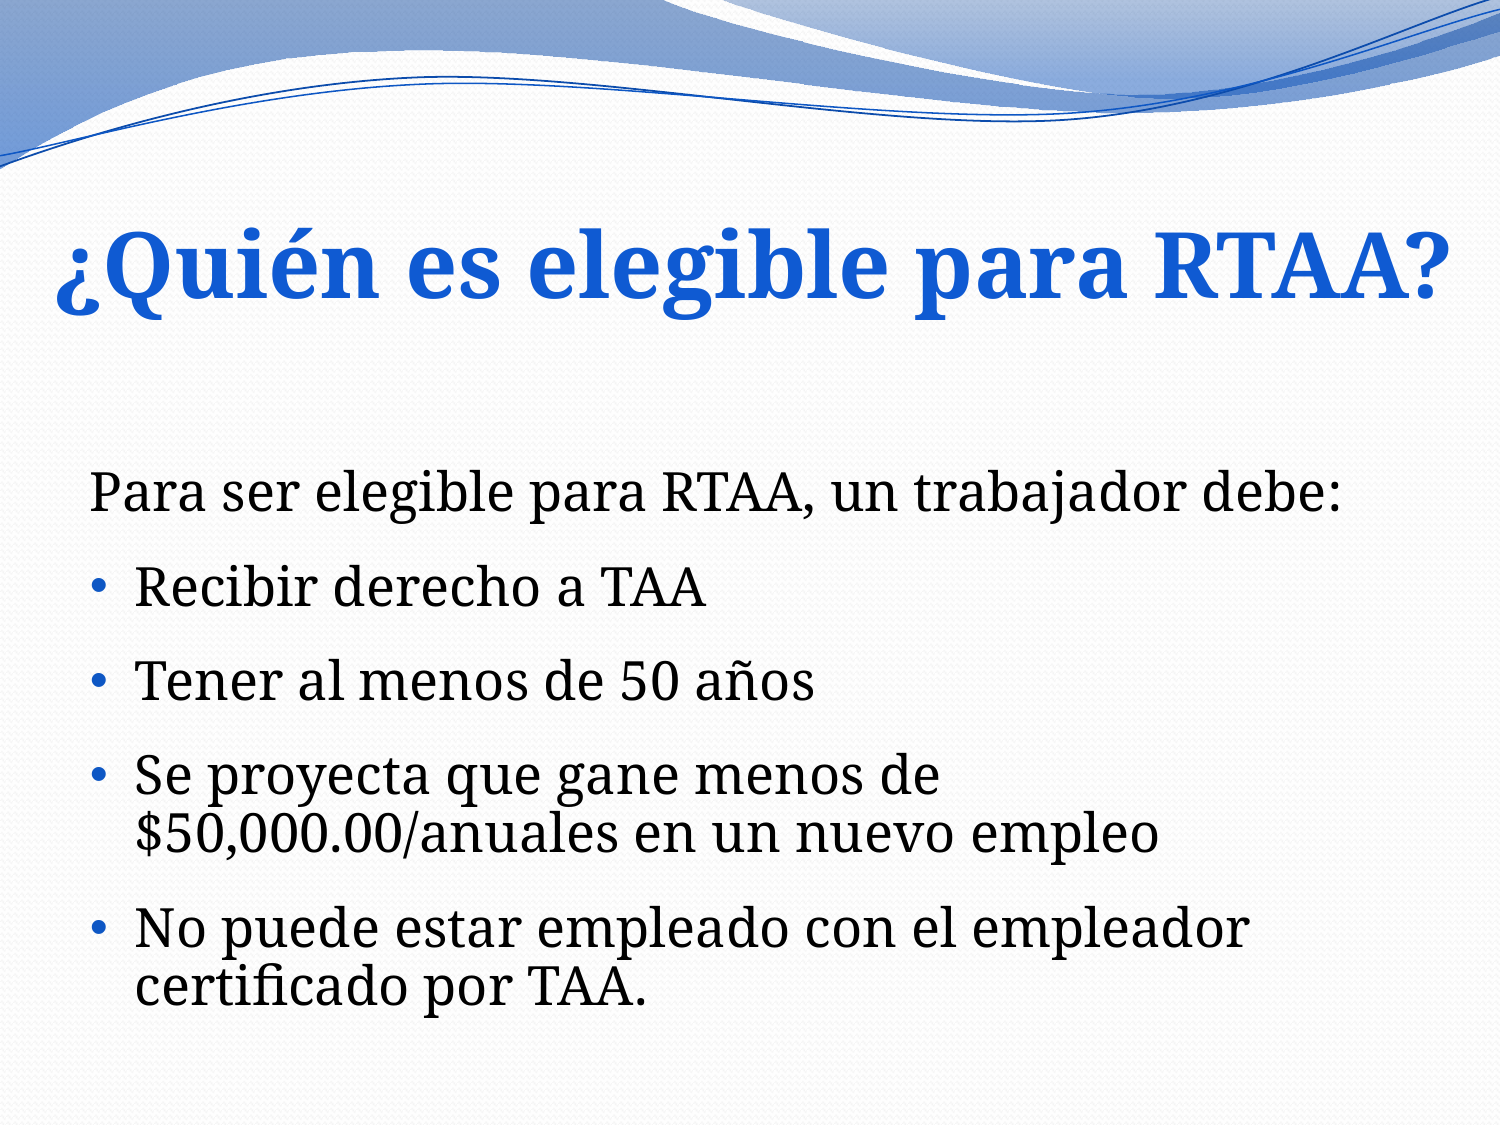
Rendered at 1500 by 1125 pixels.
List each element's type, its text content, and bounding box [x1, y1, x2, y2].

list Para ser elegible para RTAA, un trabajador debe: Recibir derecho a TAA Tener al menos de 50 años Se proyecta que gane menos de $50,000.00/anuales en un nuevo empleo No puede estar empleado con el empleador certificado por TAA. [75, 457, 1425, 1088]
text_box ¿Quién es elegible para RTAA? [37, 199, 1500, 325]
